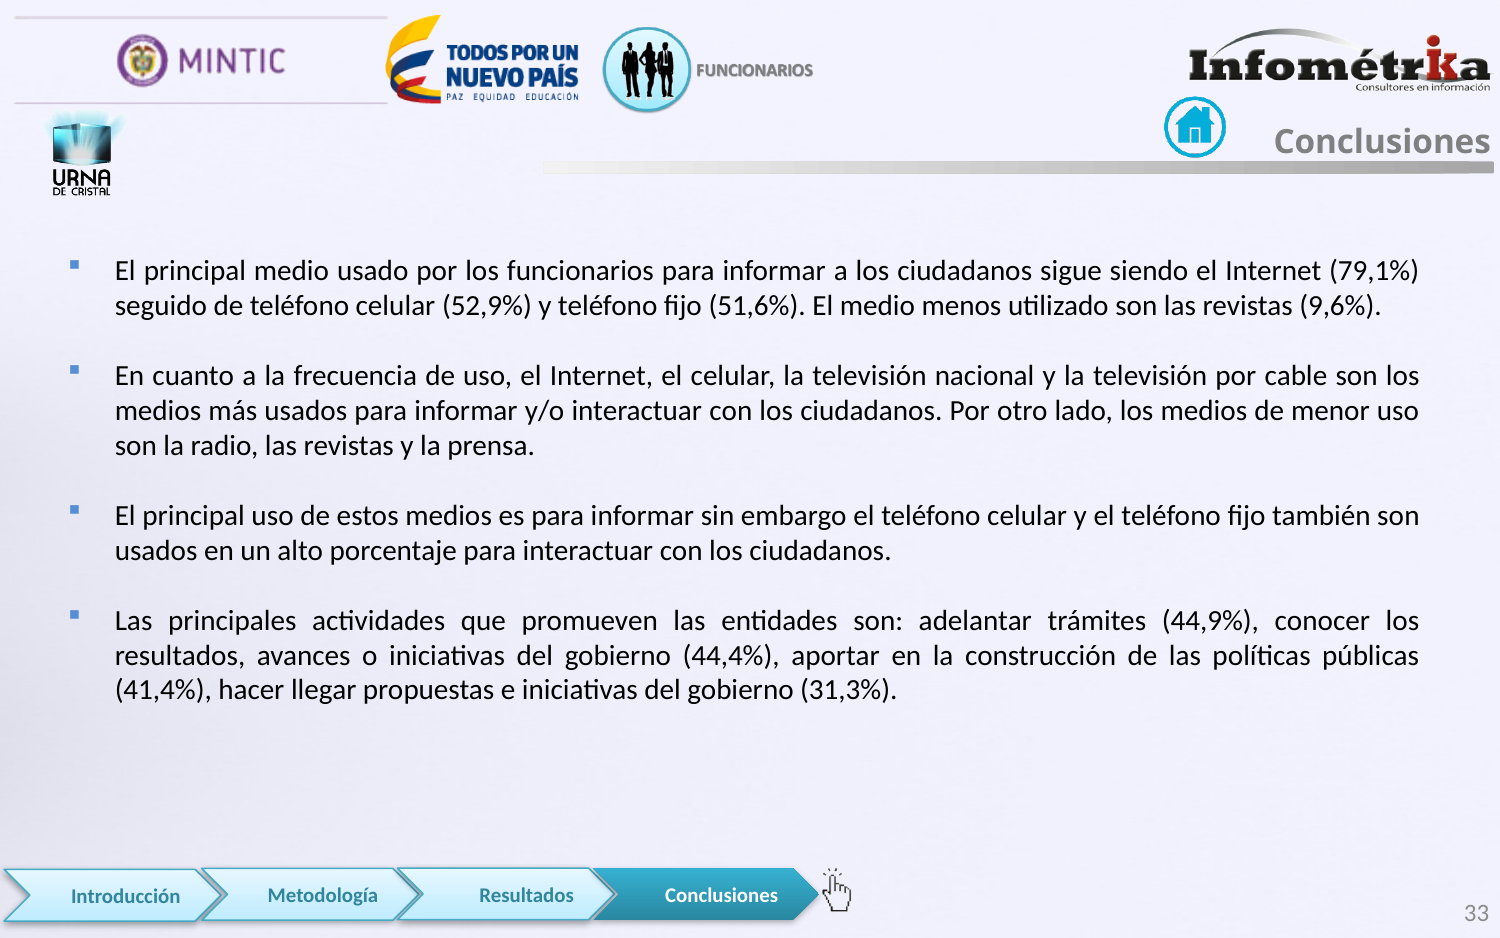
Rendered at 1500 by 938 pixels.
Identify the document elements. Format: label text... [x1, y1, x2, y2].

picture [1163, 129, 1187, 158]
text_box Resultados [396, 867, 610, 921]
text_box Metodología [201, 867, 414, 921]
text_box Conclusiones [593, 868, 813, 921]
text_box Conclusiones [1128, 113, 1500, 168]
picture [1203, 136, 1226, 158]
picture [1169, 101, 1221, 153]
slide_number 33 [1154, 886, 1500, 936]
text_box Introducción [3, 868, 218, 922]
picture [0, 0, 1500, 938]
text_box El principal medio usado por los funcionarios para informar a los ciudadanos sigue siendo el Internet (79,1%) seguido de teléfono celular (52,9%) y teléfono fijo (51,6%). El medio menos utilizado son las revistas (9,6%). En cuanto a la frecuencia de uso, el Internet, el celular, la televisión nacional y la televisión por cable son los medios más usados para informar y/o interactuar con los ciudadanos. Por otro lado, los medios de menor uso son la radio, las revistas y la prensa. El principal uso de estos medios es para informar sin embargo el teléfono celular y el teléfono fijo también son usados en un alto porcentaje para interactuar con los ciudadanos. Las principales actividades que promueven las entidades son: adelantar trámites (44,9%), conocer los resultados, avances o iniciativas del gobierno (44,4%), aportar en la construcción de las políticas públicas (41,4%), hacer llegar propuestas e iniciativas del gobierno (31,3%). [53, 243, 1436, 759]
